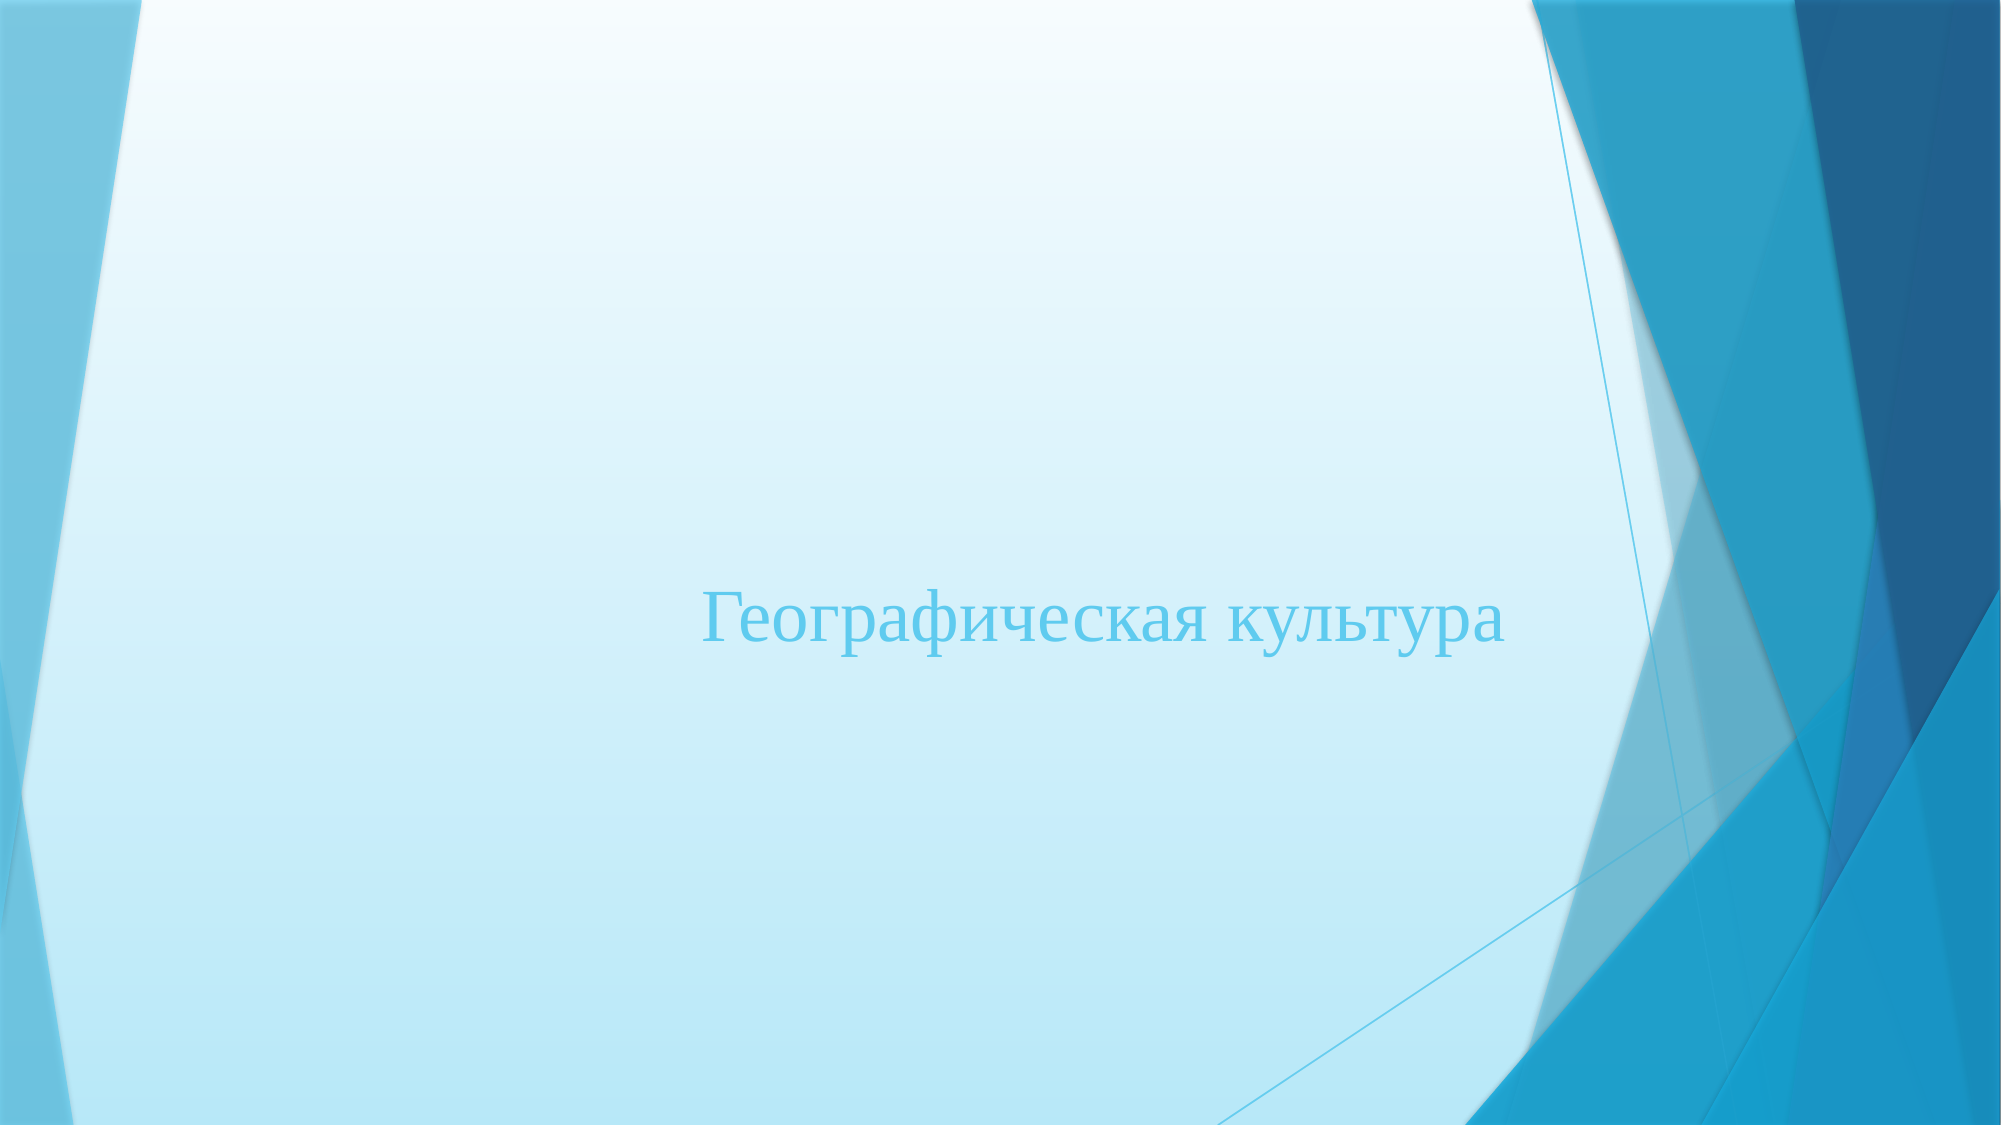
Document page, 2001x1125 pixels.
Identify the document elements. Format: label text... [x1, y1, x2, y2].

title Географическая культура [247, 394, 1522, 665]
